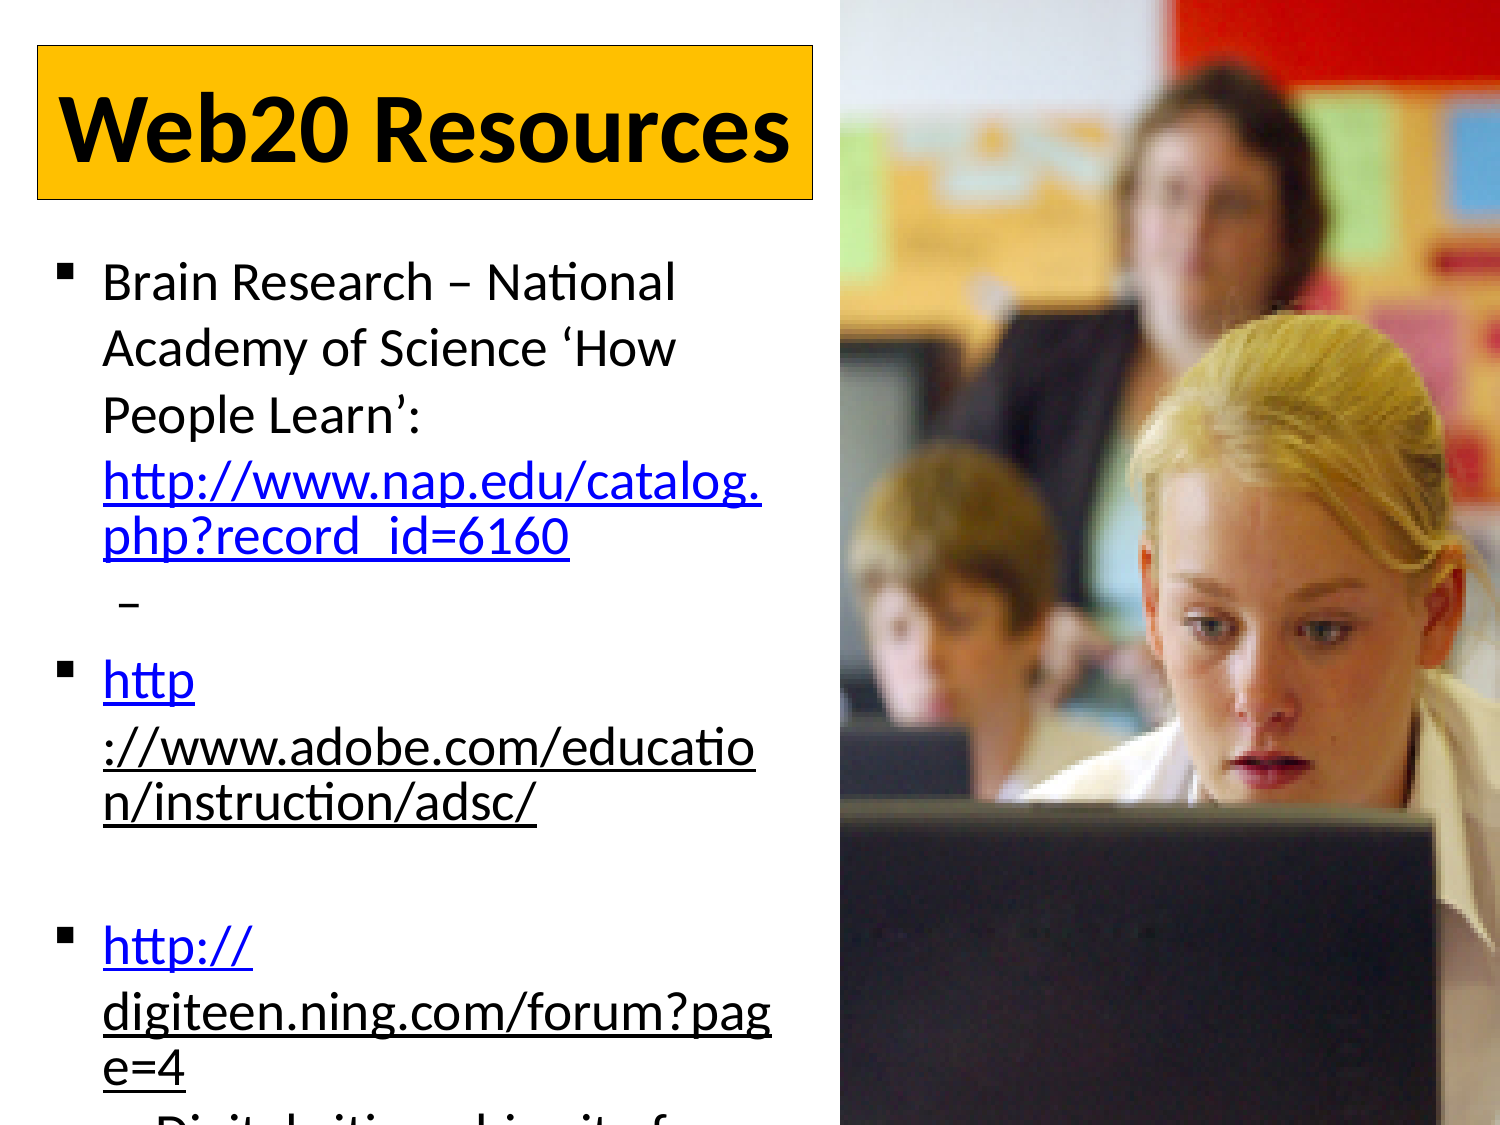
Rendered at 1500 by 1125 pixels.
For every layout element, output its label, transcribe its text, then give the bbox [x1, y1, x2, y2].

picture [840, 0, 1500, 1125]
title Web20 Resources [37, 45, 813, 200]
list Brain Research – National Academy of Science ‘How People Learn’: http://www.nap.edu/catalog.php?record_id=6160 – http://www.adobe.com/education/instruction/adsc/ http://digiteen.ning.com/forum?page=4 – Digital citizenship site for secondary students [37, 237, 788, 1075]
